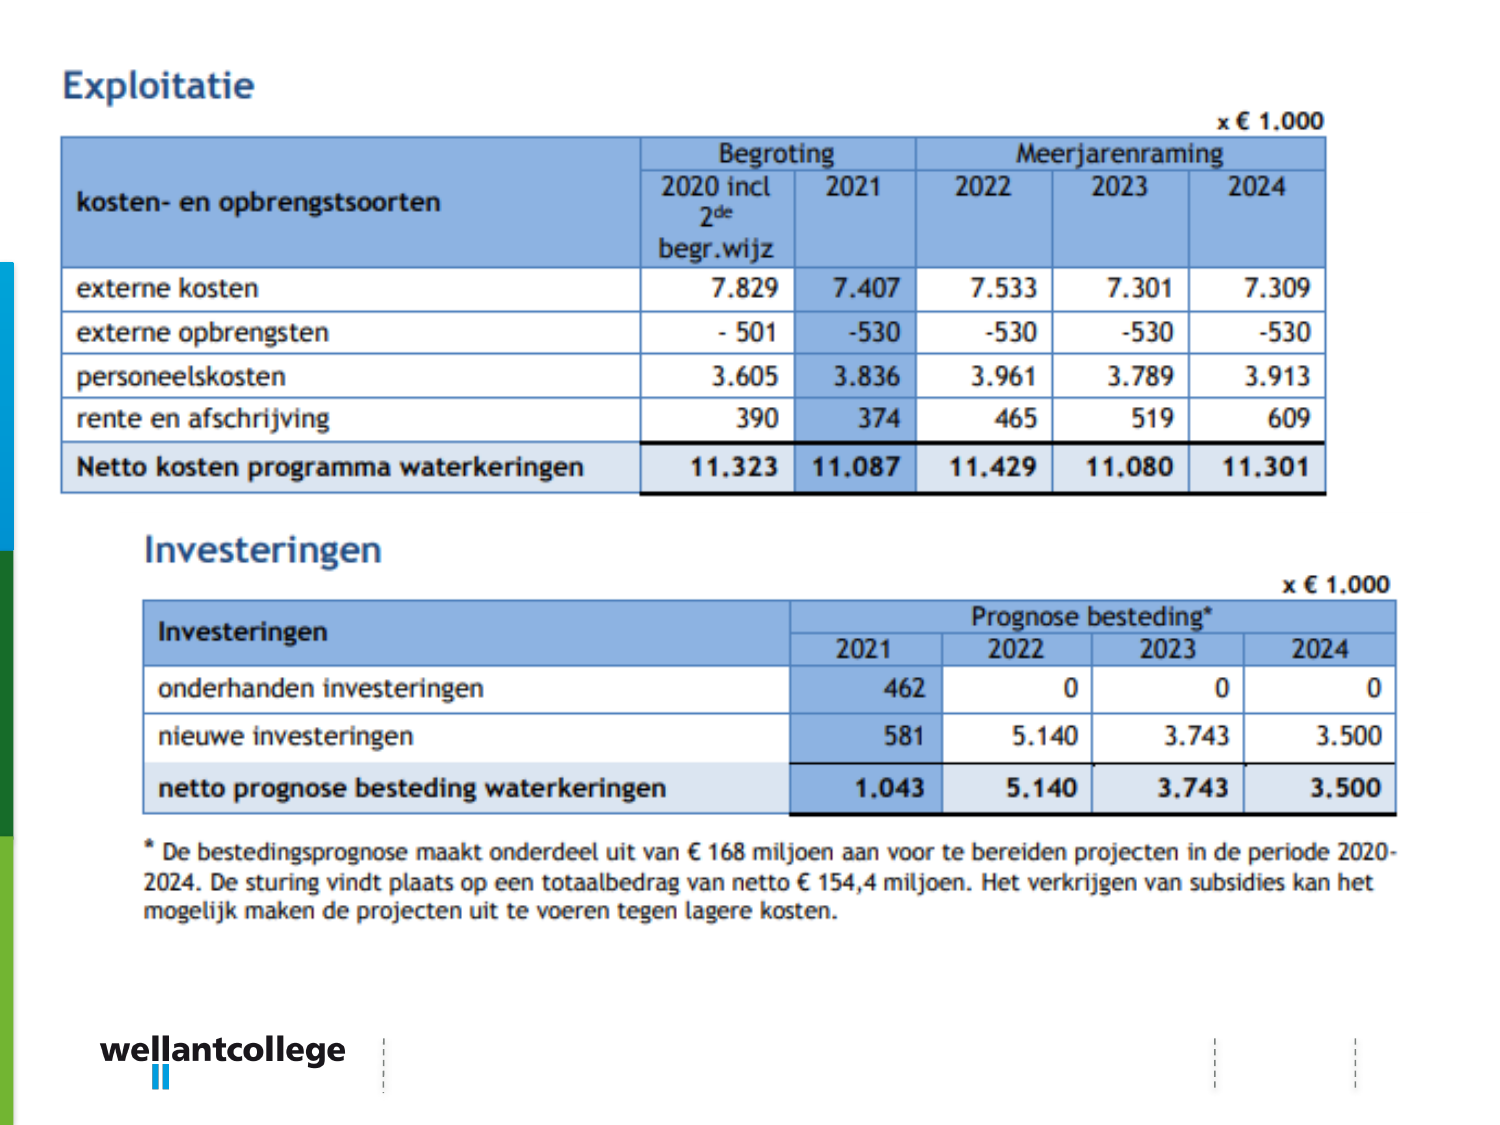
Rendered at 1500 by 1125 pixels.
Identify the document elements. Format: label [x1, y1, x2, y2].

picture [50, 55, 1430, 955]
